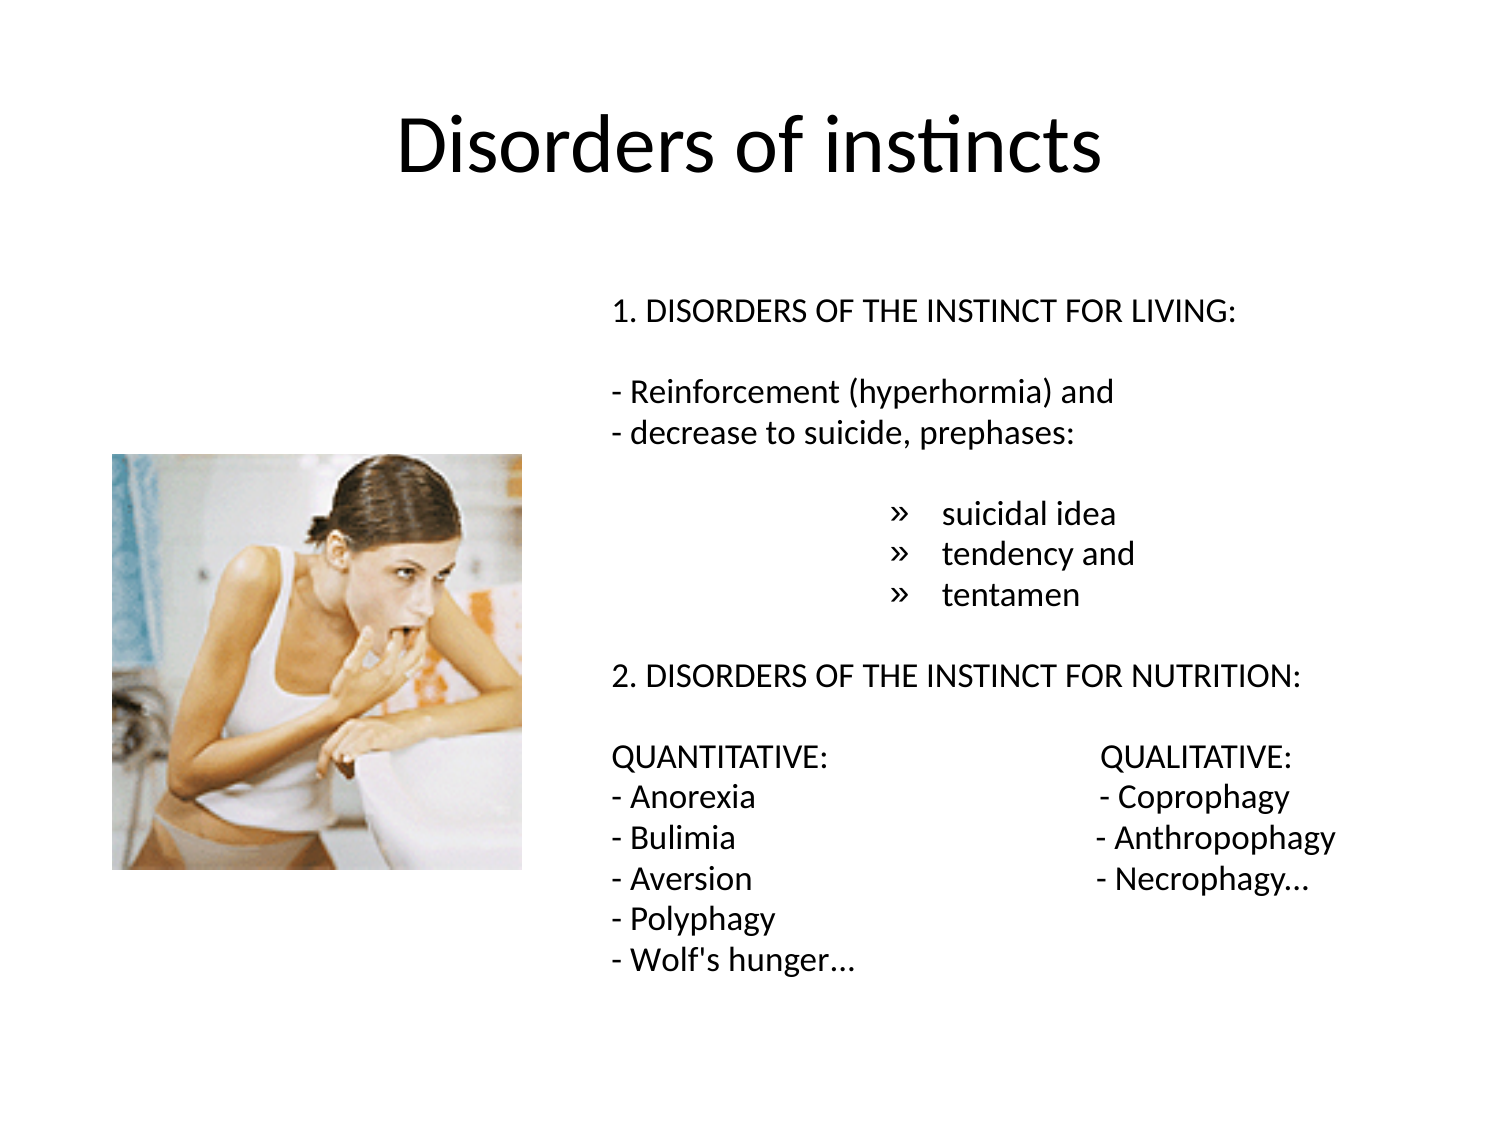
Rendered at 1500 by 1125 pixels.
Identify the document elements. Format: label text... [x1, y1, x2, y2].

list 1. DISORDERS OF THE INSTINCT FOR LIVING: - Reinforcement (hyperhormia) and - decrease to suicide, prephases: suicidal idea tendency and tentamen 2. DISORDERS OF THE INSTINCT FOR NUTRITION: QUANTITATIVE: QUALITATIVE: - Anorexia - Coprophagy - Bulimia - Anthropophagy - Aversion - Necrophagy... - Polyphagy - Wolf's hunger... [596, 255, 1449, 993]
title Disorders of instincts [75, 45, 1425, 233]
picture [111, 454, 522, 870]
